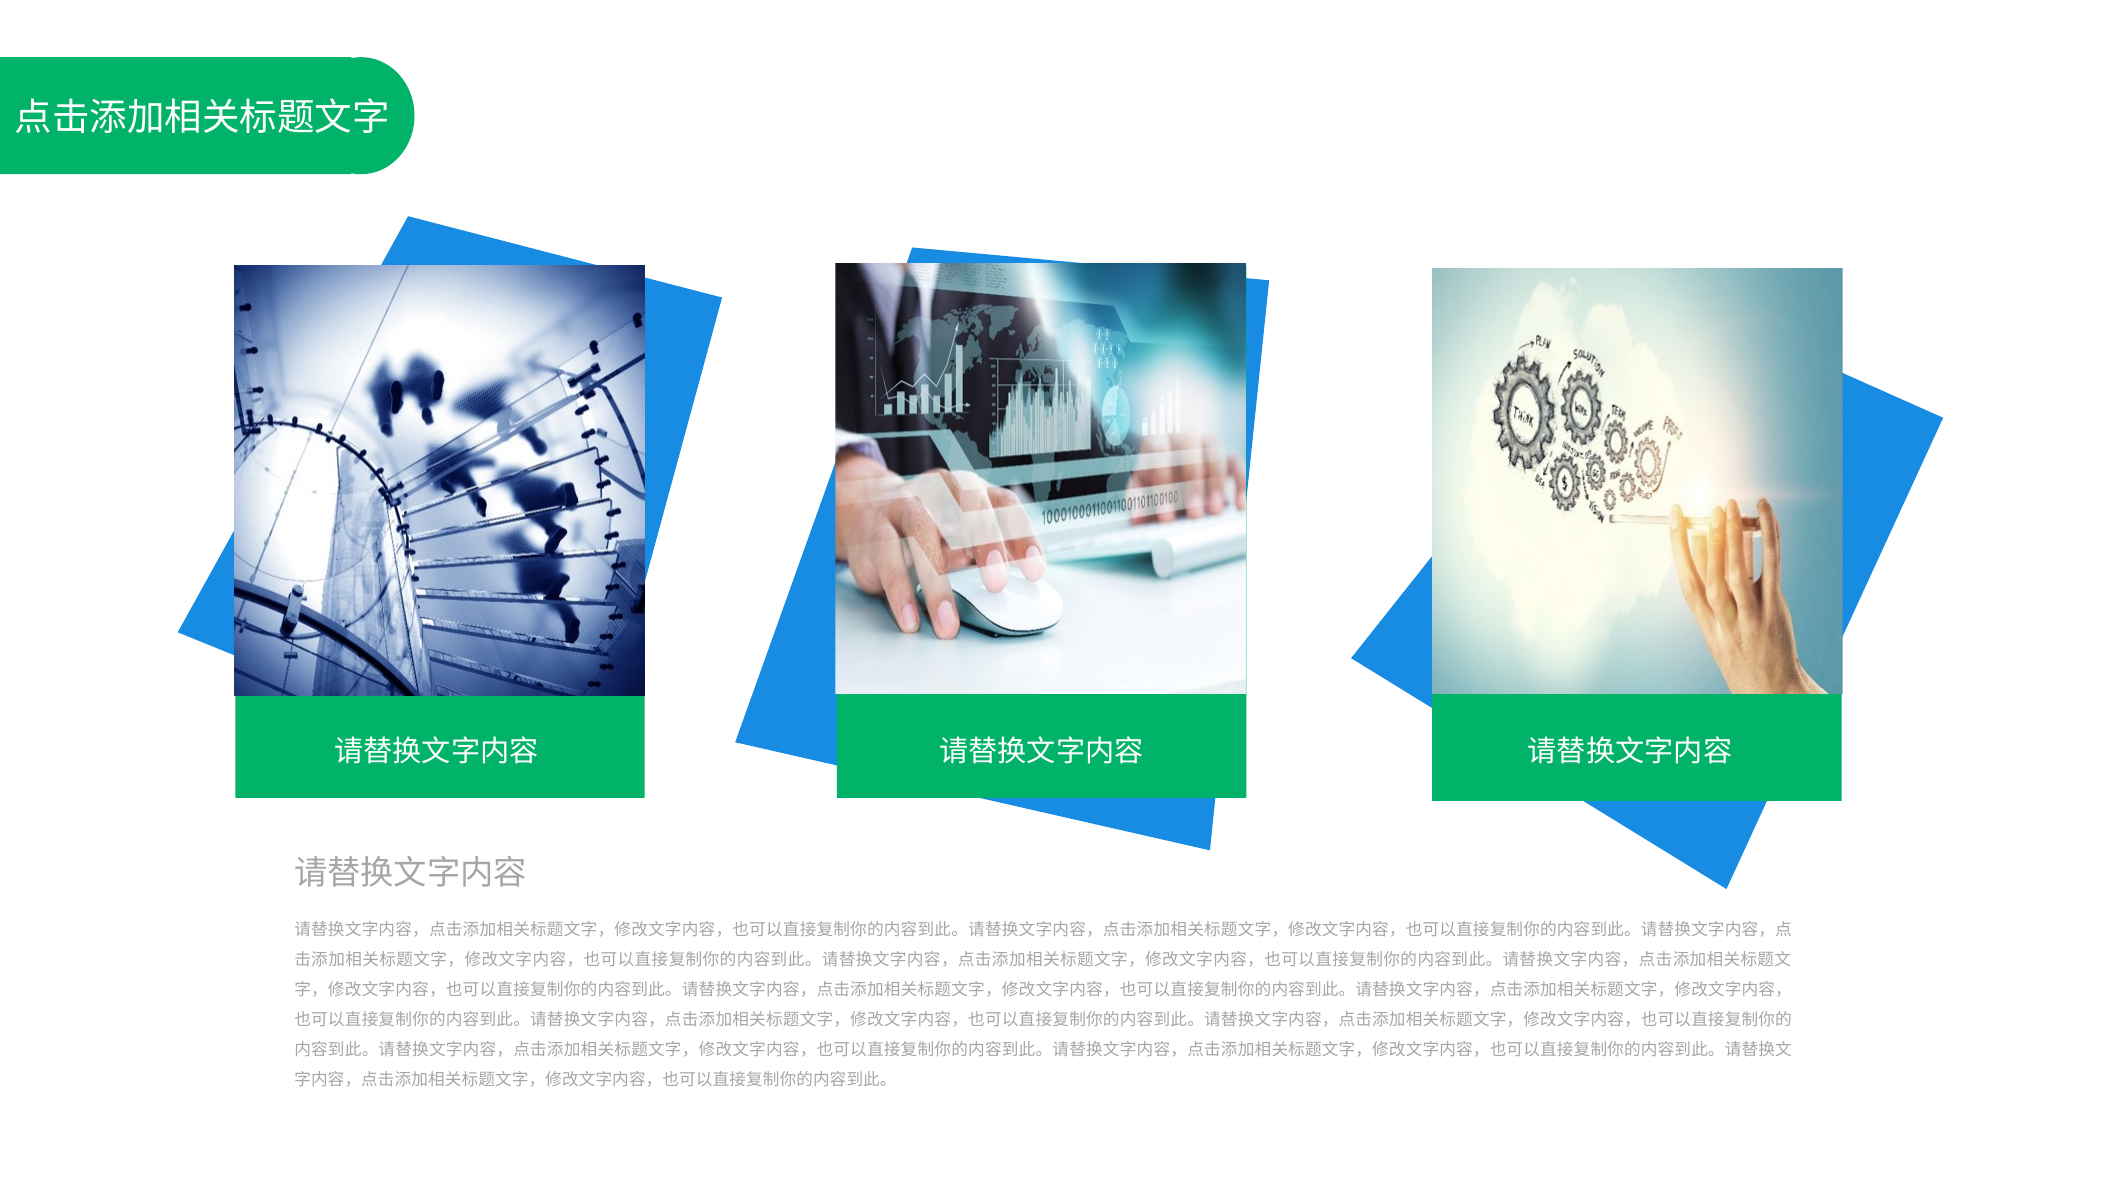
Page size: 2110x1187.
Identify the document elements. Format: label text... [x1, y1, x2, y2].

text_box [235, 697, 645, 798]
text_box [836, 694, 1247, 798]
text_box [1247, 278, 1270, 494]
text_box [1351, 557, 1432, 708]
text_box [1844, 373, 1944, 634]
text_box [907, 247, 1071, 262]
text_box [177, 532, 233, 655]
text_box [1432, 694, 1842, 801]
text_box 请替换文字内容 [924, 707, 1159, 775]
text_box [646, 277, 723, 578]
text_box [381, 216, 597, 265]
text_box [834, 262, 1247, 694]
text_box 请替换文字内容 [319, 707, 554, 775]
text_box [980, 798, 1216, 823]
text_box [735, 466, 836, 766]
text_box 请替换文字内容 [1512, 707, 1748, 775]
text_box [233, 265, 646, 697]
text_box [279, 823, 1809, 1099]
text_box 点击添加相关标题文字 [0, 85, 415, 146]
text_box [1431, 268, 1844, 694]
text_box [1583, 801, 1767, 823]
